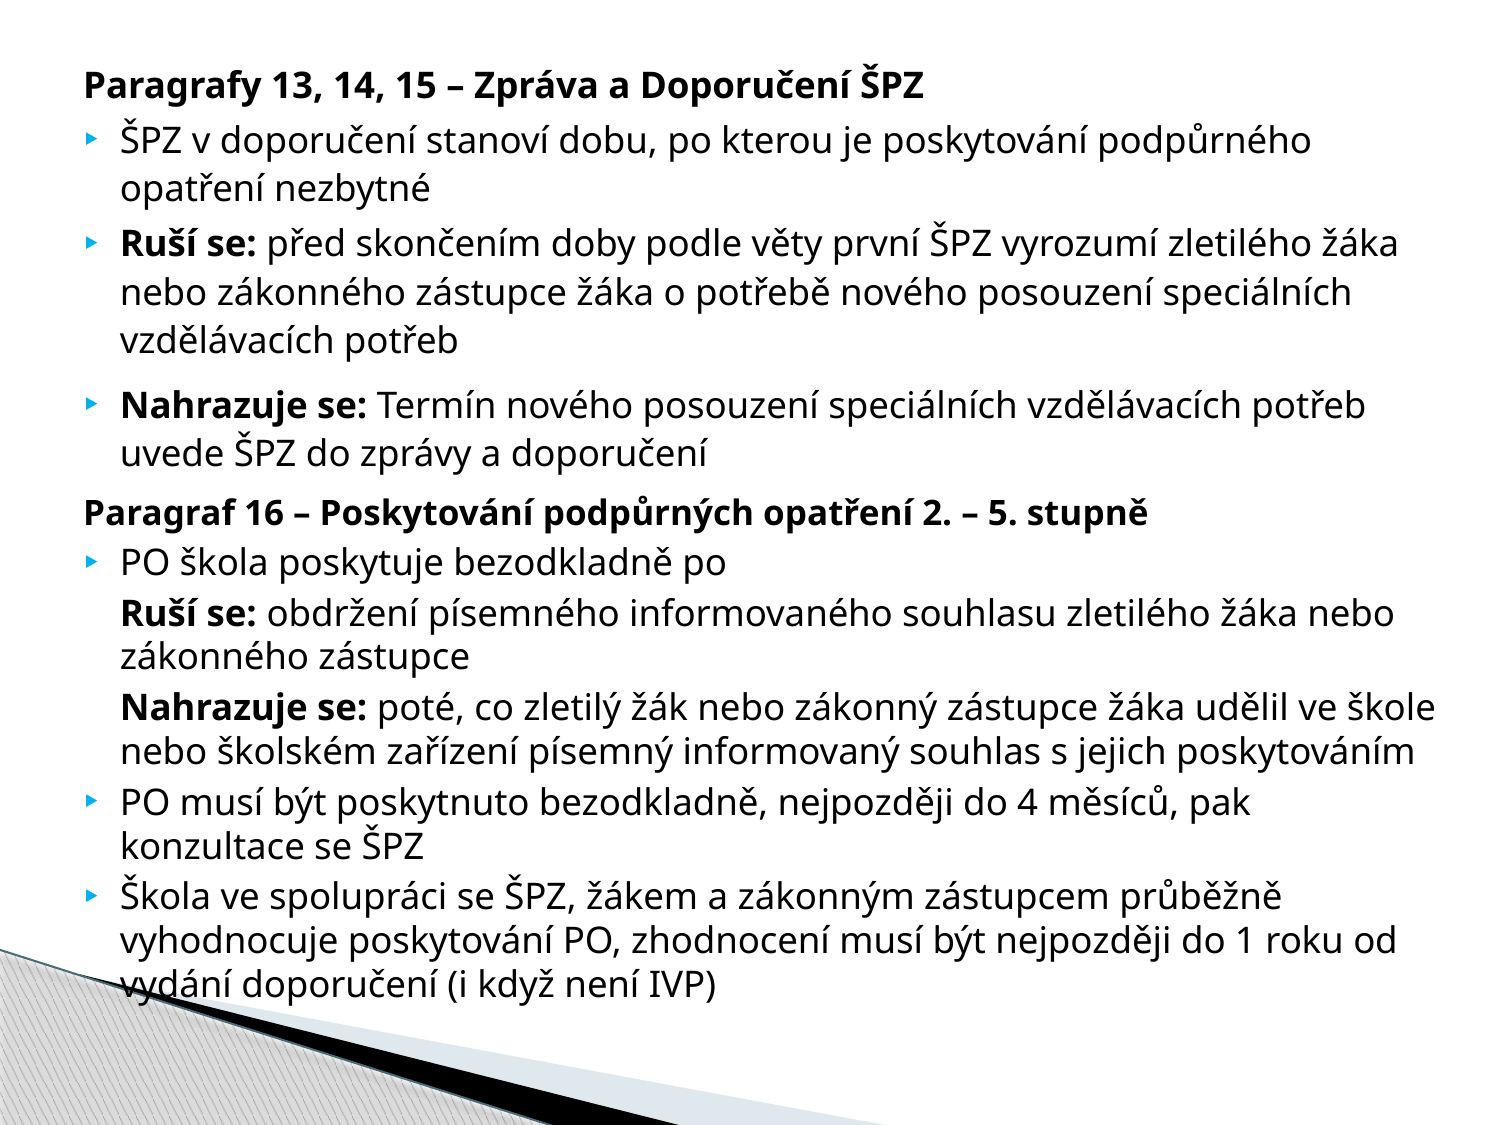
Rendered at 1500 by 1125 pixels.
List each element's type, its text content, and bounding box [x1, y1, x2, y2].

list Paragrafy 13, 14, 15 – Zpráva a Doporučení ŠPZ ŠPZ v doporučení stanoví dobu, po kterou je poskytování podpůrného opatření nezbytné Ruší se: před skončením doby podle věty první ŠPZ vyrozumí zletilého žáka nebo zákonného zástupce žáka o potřebě nového posouzení speciálních vzdělávacích potřeb Nahrazuje se: Termín nového posouzení speciálních vzdělávacích potřeb uvede ŠPZ do zprávy a doporučení Paragraf 16 – Poskytování podpůrných opatření 2. – 5. stupně PO škola poskytuje bezodkladně po Ruší se: obdržení písemného informovaného souhlasu zletilého žáka nebo zákonného zástupce Nahrazuje se: poté, co zletilý žák nebo zákonný zástupce žáka udělil ve škole nebo školském zařízení písemný informovaný souhlas s jejich poskytováním PO musí být poskytnuto bezodkladně, nejpozději do 4 měsíců, pak konzultace se ŠPZ Škola ve spolupráci se ŠPZ, žákem a zákonným zástupcem průběžně vyhodnocuje poskytování PO, zhodnocení musí být nejpozději do 1 roku od vydání doporučení (i když není IVP) [53, 54, 1459, 1059]
